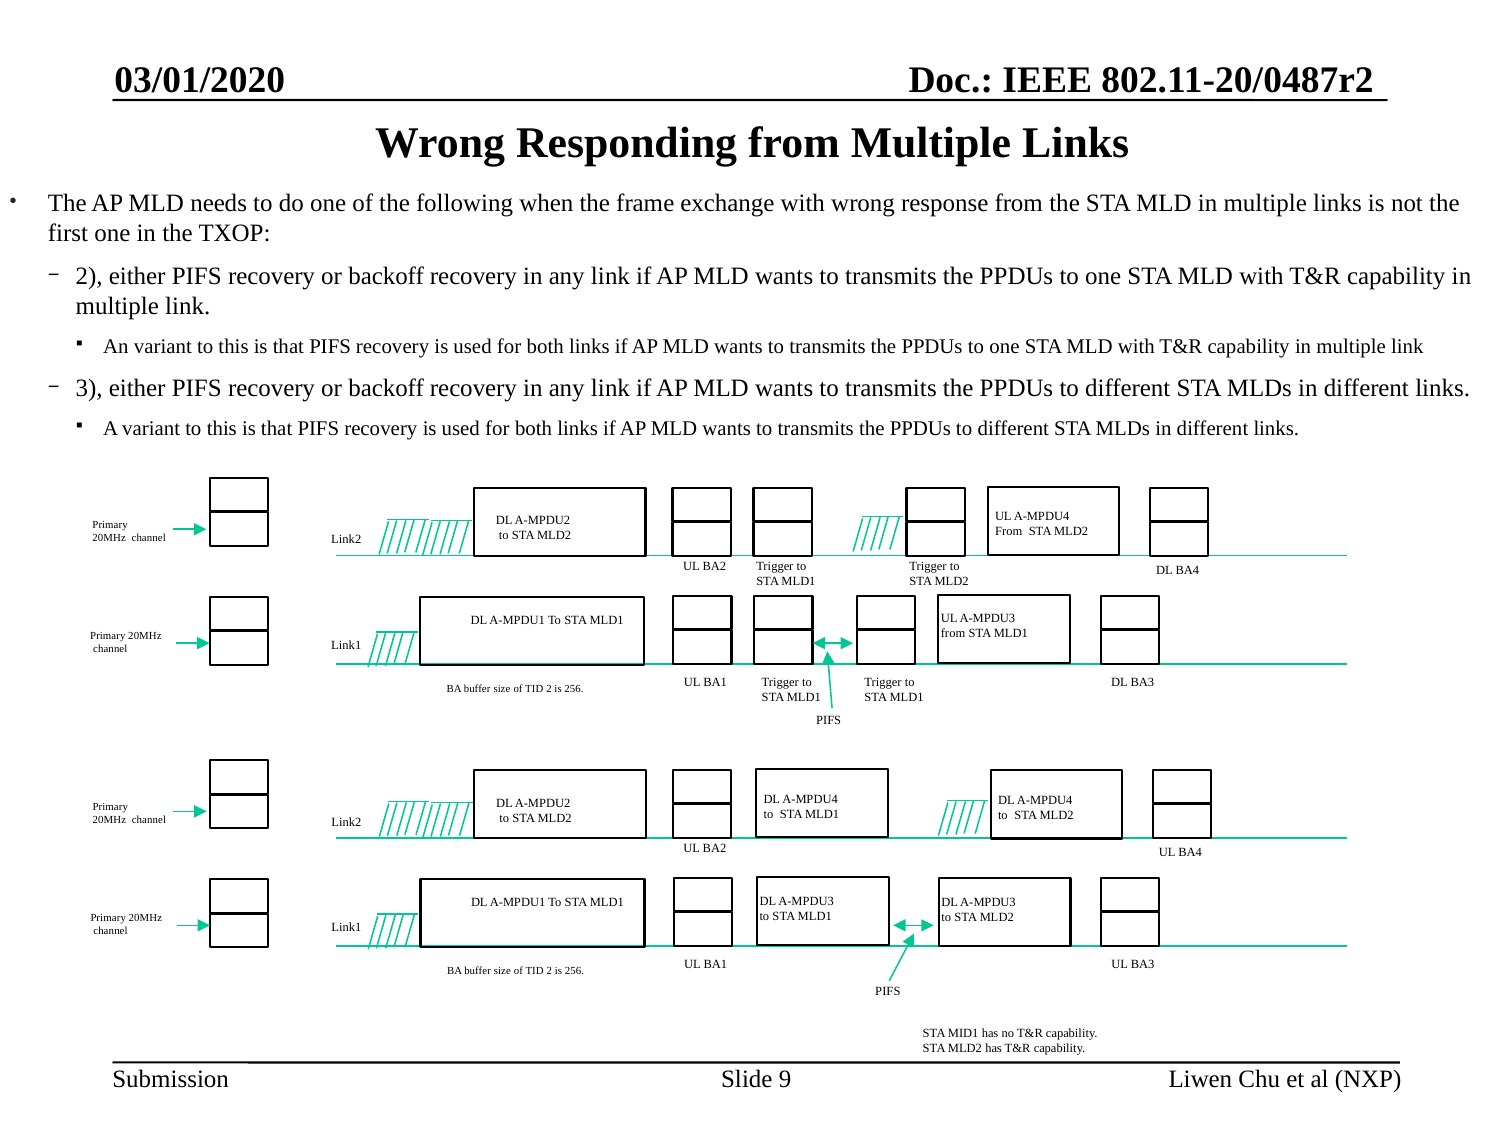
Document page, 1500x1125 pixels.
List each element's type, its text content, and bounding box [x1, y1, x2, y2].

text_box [396, 802, 407, 836]
text_box [208, 877, 270, 915]
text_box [459, 802, 470, 836]
text_box Trigger to STA MLD2 [897, 563, 971, 584]
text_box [396, 520, 407, 554]
text_box The AP MLD needs to do one of the following when the frame exchange with wrong response from the STA MLD in multiple links is not the first one in the TXOP: 2), either PIFS recovery or backoff recovery in any link if AP MLD wants to transmits the PPDUs to one STA MLD with T&R capability in multiple link. An variant to this is that PIFS recovery is used for both links if AP MLD wants to transmits the PPDUs to one STA MLD with T&R capability in multiple link 3), either PIFS recovery or backoff recovery in any link if AP MLD wants to transmits the PPDUs to different STA MLDs in different links. A variant to this is that PIFS recovery is used for both links if AP MLD wants to transmits the PPDUs to different STA MLDs in different links. [0, 180, 1499, 446]
text_box [986, 485, 1121, 554]
text_box UL BA2 [671, 563, 721, 583]
text_box Primary 20MHz channel [81, 511, 176, 554]
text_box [439, 521, 450, 555]
text_box [754, 767, 890, 837]
text_box UL A-MPDU4 From STA MLD2 [983, 502, 1083, 530]
text_box [855, 631, 917, 663]
text_box Trigger to STA MLD1 [745, 563, 818, 584]
text_box [208, 796, 270, 830]
text_box [1151, 806, 1213, 837]
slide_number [114, 54, 288, 101]
text_box Trigger to STA MLD1 [750, 673, 821, 709]
text_box [418, 877, 647, 945]
text_box [671, 593, 734, 631]
text_box STA MID1 has no T&R capability. STA MLD2 has T&R capability. [911, 1018, 1154, 1057]
text_box [1099, 913, 1161, 945]
text_box [208, 633, 270, 667]
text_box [415, 801, 426, 835]
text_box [378, 521, 389, 555]
text_box BA buffer size of TID 2 is 256. [435, 958, 530, 1000]
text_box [826, 650, 833, 709]
text_box UL BA3 [1100, 954, 1149, 981]
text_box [852, 518, 863, 552]
text_box UL BA1 [672, 954, 722, 981]
text_box [670, 486, 733, 523]
text_box DL A-MPDU1 To STA MLD1 [459, 888, 509, 915]
text_box [671, 806, 733, 837]
footer Liwen Chu et al (NXP) [1165, 1061, 1402, 1093]
text_box [1099, 876, 1161, 913]
text_box PIFS [804, 706, 855, 733]
text_box DL A-MPDU3 to STA MLD1 [748, 886, 863, 924]
text_box [1099, 631, 1161, 663]
title Wrong Responding from Multiple Links [17, 109, 1488, 171]
text_box [1148, 486, 1210, 523]
text_box UL BA4 [1147, 847, 1197, 869]
text_box DL A-MPDU3 to STA MLD2 [930, 888, 1045, 926]
text_box [208, 758, 270, 796]
text_box Primary 20MHz channel [79, 904, 174, 947]
text_box [904, 523, 967, 552]
text_box Link2 [320, 525, 369, 552]
text_box Primary 20MHz channel [79, 622, 174, 665]
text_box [955, 801, 966, 835]
text_box [752, 631, 815, 663]
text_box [870, 517, 881, 551]
text_box [672, 876, 734, 913]
text_box [671, 631, 734, 663]
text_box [440, 803, 450, 837]
text_box [208, 595, 270, 633]
text_box [1151, 768, 1213, 806]
text_box UL BA2 [672, 847, 721, 865]
text_box [208, 476, 270, 513]
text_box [385, 914, 396, 949]
text_box [418, 916, 463, 945]
text_box [904, 486, 967, 523]
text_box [393, 913, 403, 917]
text_box [208, 915, 270, 949]
text_box Trigger to STA MLD1 [852, 673, 927, 709]
text_box [755, 875, 891, 945]
text_box DL A-MPDU2 to STA MLD2 [484, 506, 534, 533]
text_box Primary 20MHz channel [81, 793, 176, 836]
text_box [751, 523, 814, 552]
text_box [889, 516, 900, 550]
text_box [670, 523, 733, 554]
text_box Link2 [320, 807, 370, 834]
text_box DL A-MPDU4 to STA MLD1 [752, 784, 852, 812]
text_box [472, 485, 648, 554]
text_box DL BA4 [1144, 563, 1194, 587]
text_box PIFS [863, 977, 914, 999]
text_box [379, 803, 389, 837]
text_box DL A-MPDU4 to STA MLD2 [986, 786, 1086, 837]
text_box UL BA1 [672, 673, 722, 699]
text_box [404, 913, 415, 948]
text_box DL A-MPDU2 to STA MLD2 [484, 788, 534, 815]
text_box [472, 768, 648, 837]
text_box UL A-MPDU3 from STA MLD1 [929, 604, 1044, 642]
text_box DL BA3 [1099, 673, 1149, 699]
text_box Link1 [320, 631, 369, 658]
text_box BA buffer size of TID 2 is 256. [435, 676, 530, 718]
text_box [937, 876, 1073, 945]
text_box [1099, 593, 1161, 631]
text_box [418, 595, 646, 663]
text_box [671, 768, 733, 806]
text_box [855, 593, 917, 631]
text_box [751, 486, 814, 523]
text_box [672, 913, 734, 945]
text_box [428, 522, 433, 556]
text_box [459, 520, 469, 554]
text_box [752, 593, 815, 631]
text_box [936, 593, 1072, 663]
text_box Link1 [320, 913, 370, 940]
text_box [415, 519, 426, 553]
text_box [938, 802, 949, 836]
text_box [989, 768, 1124, 837]
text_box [404, 631, 415, 666]
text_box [888, 933, 915, 982]
text_box [208, 513, 270, 548]
text_box [1148, 523, 1210, 554]
text_box [909, 518, 959, 550]
slide_number Slide 9 [712, 1061, 800, 1093]
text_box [385, 632, 396, 667]
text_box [974, 800, 985, 834]
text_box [367, 633, 378, 668]
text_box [367, 915, 378, 950]
text_box [418, 634, 463, 663]
text_box DL A-MPDU1 To STA MLD1 [459, 605, 509, 632]
